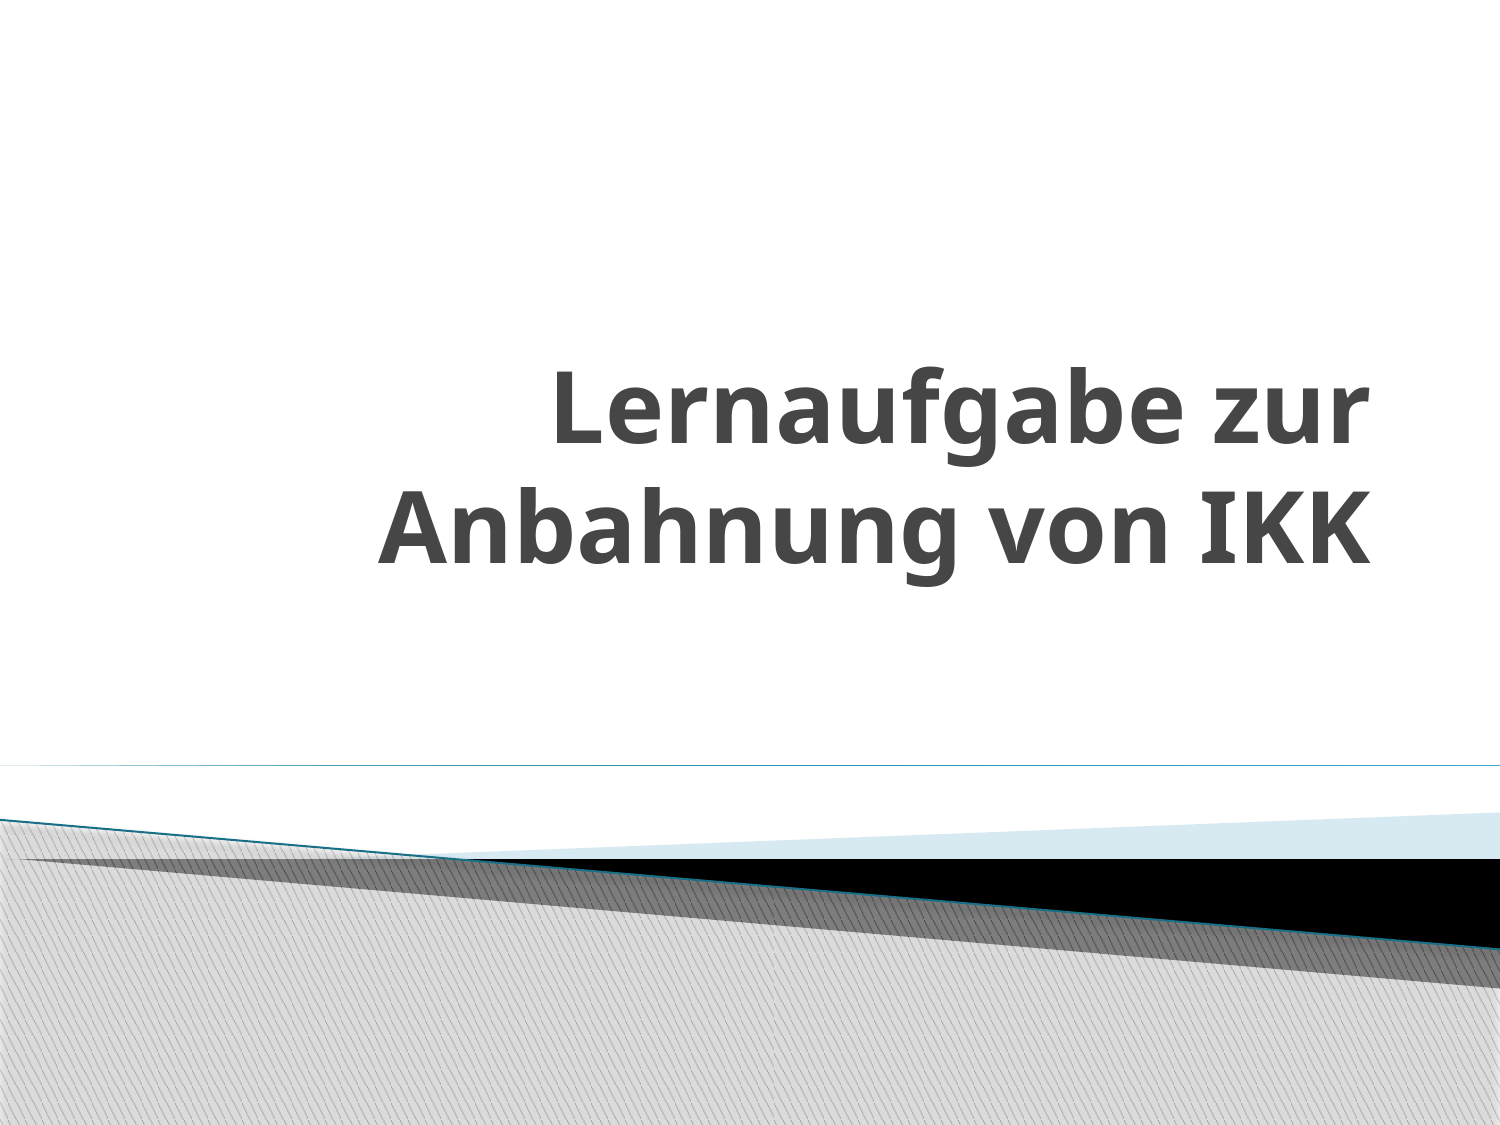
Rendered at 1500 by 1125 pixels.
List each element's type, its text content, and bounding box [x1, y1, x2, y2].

picture [5, 859, 1500, 989]
title Lernaufgabe zur Anbahnung von IKK [112, 349, 1388, 591]
